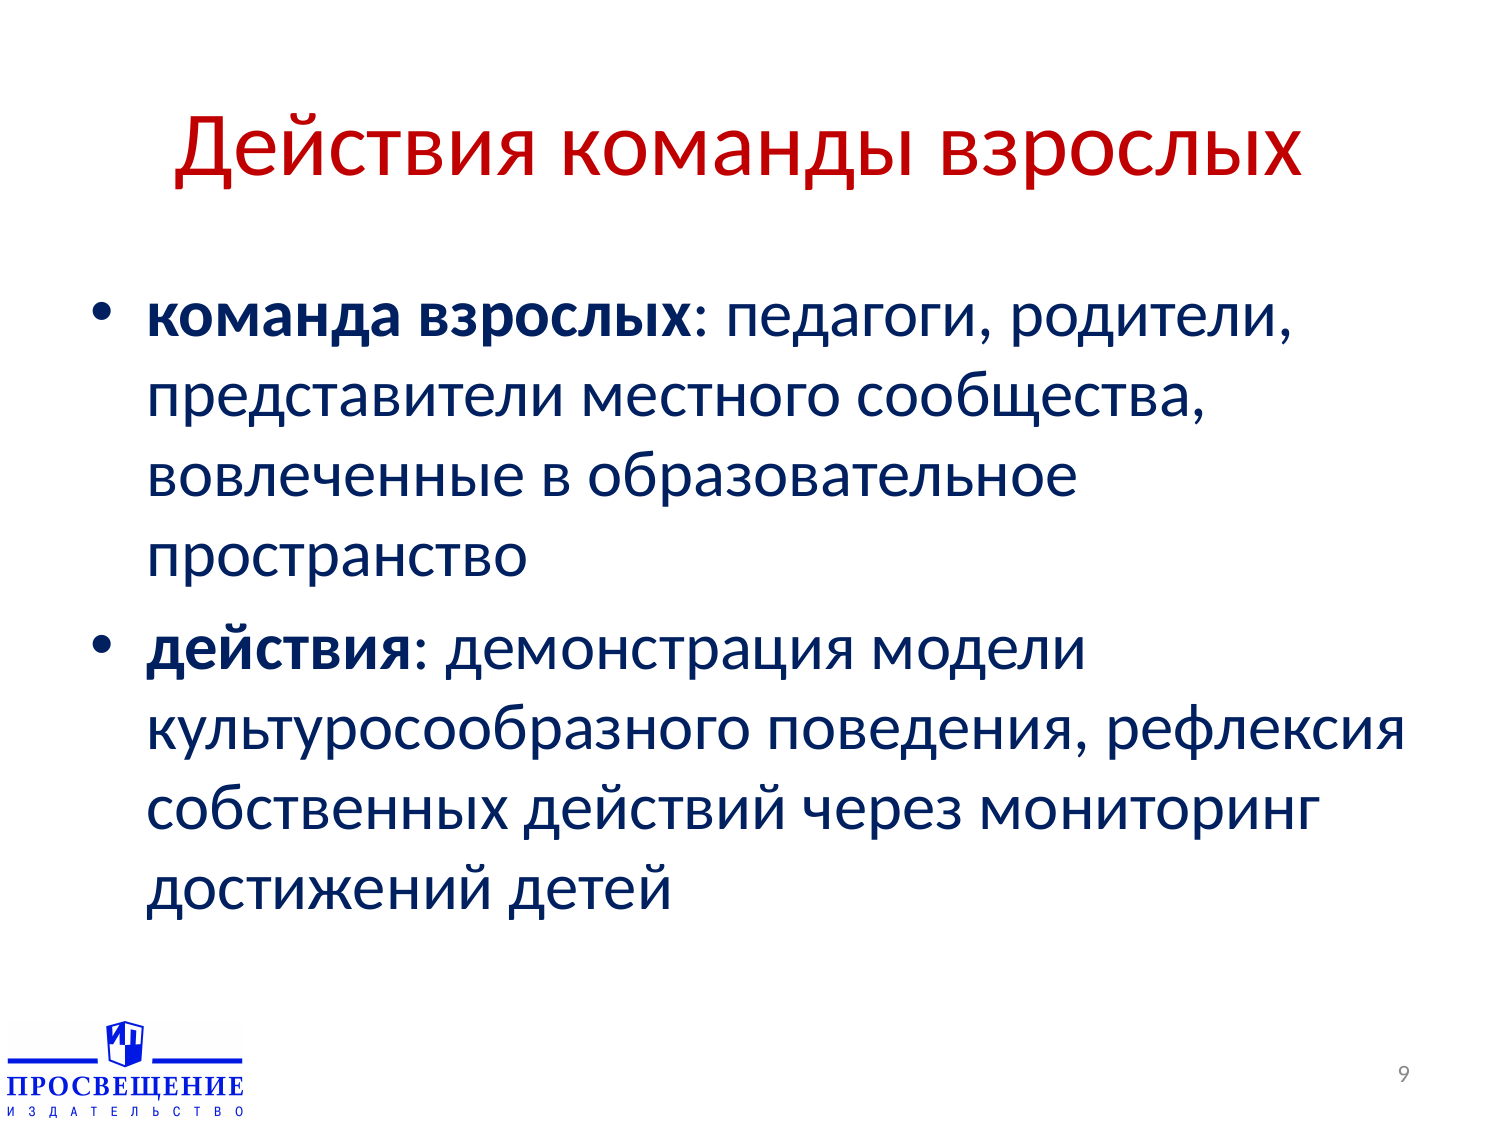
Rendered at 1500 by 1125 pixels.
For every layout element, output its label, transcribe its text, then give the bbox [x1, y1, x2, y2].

title Действия команды взрослых [74, 44, 1426, 233]
slide_number 9 [1074, 1042, 1425, 1103]
list команда взрослых: педагоги, родители, представители местного сообщества, вовлеченные в образовательное пространство действия: демонстрация модели культуросообразного поведения, рефлексия собственных действий через мониторинг достижений детей [74, 262, 1426, 1006]
picture [7, 1021, 243, 1118]
